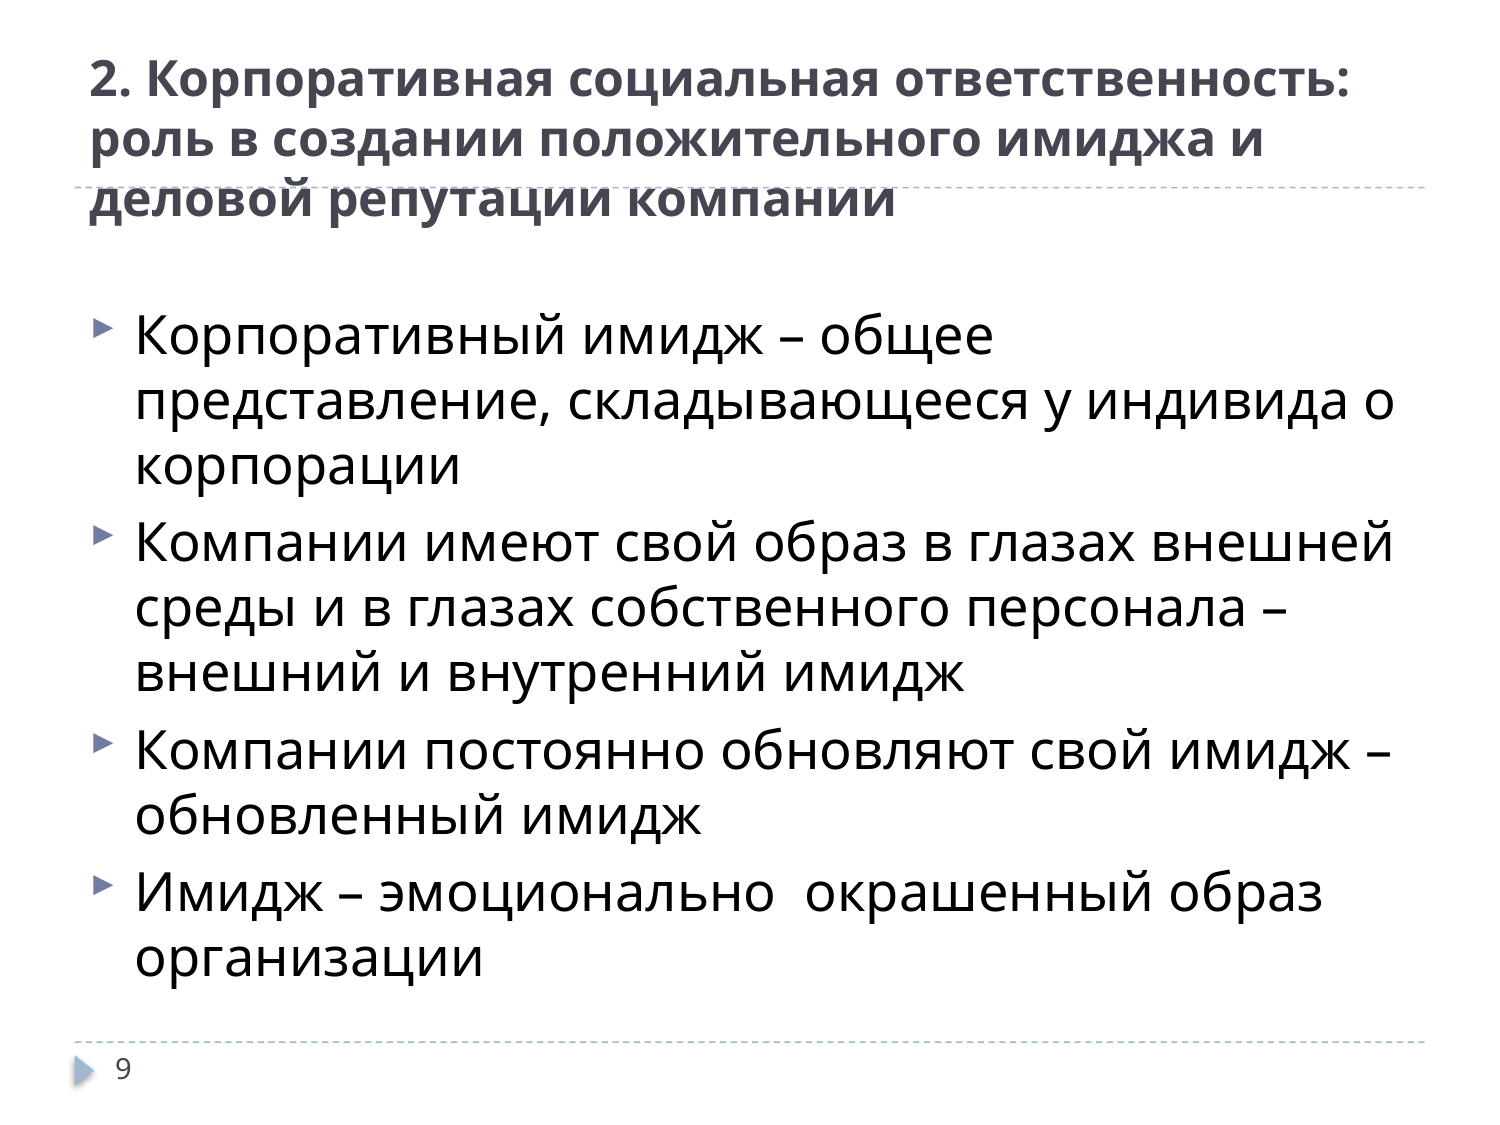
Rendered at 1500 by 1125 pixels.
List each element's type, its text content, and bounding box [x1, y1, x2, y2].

list Корпоративный имидж – общее представление, складывающееся у индивида о корпорации Компании имеют свой образ в глазах внешней среды и в глазах собственного персонала – внешний и внутренний имидж Компании постоянно обновляют свой имидж – обновленный имидж Имидж – эмоционально окрашенный образ организации [75, 292, 1425, 1010]
title 2. Корпоративная социальная ответственность: роль в создании положительного имиджа и деловой репутации компании [75, 24, 1425, 235]
slide_number 9 [100, 1042, 426, 1103]
